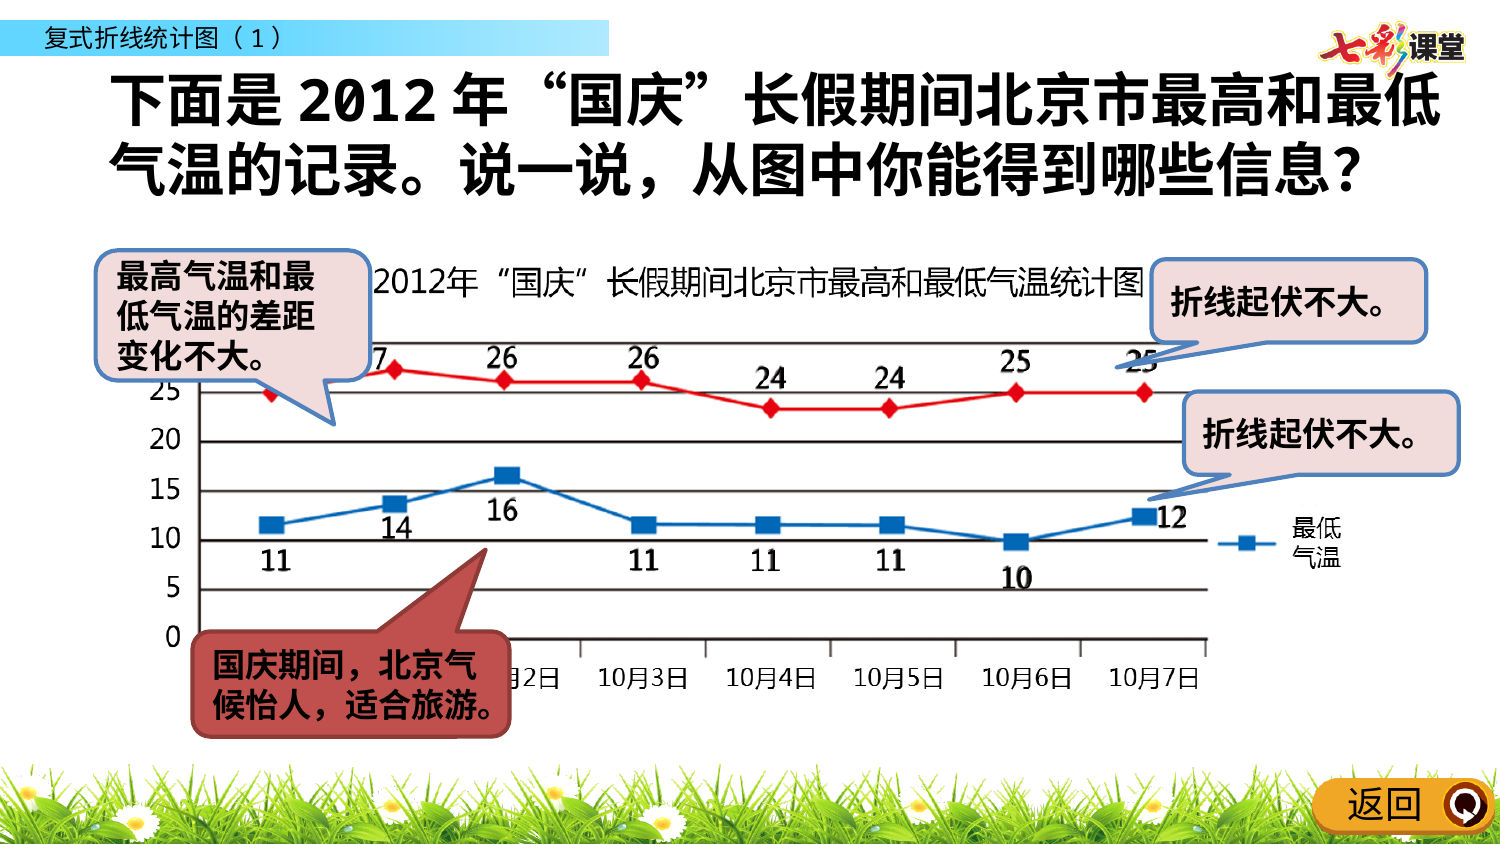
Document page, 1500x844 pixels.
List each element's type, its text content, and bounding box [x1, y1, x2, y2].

picture [1316, 20, 1468, 80]
text_box 折线起伏不大。 [1374, 257, 1429, 345]
text_box 下面是2012年“国庆”长假期间北京市最高和最低气温的记录。说一说，从图中你能得到哪些信息？ [94, 55, 1459, 211]
picture [0, 764, 1500, 844]
picture [131, 250, 1369, 707]
text_box 最高气温和最低气温的差距变化不大。 [93, 248, 132, 383]
text_box 折线起伏不大。 [1374, 389, 1461, 477]
text_box 国庆期间，北京气候怡人，适合旅游。 [190, 715, 512, 739]
